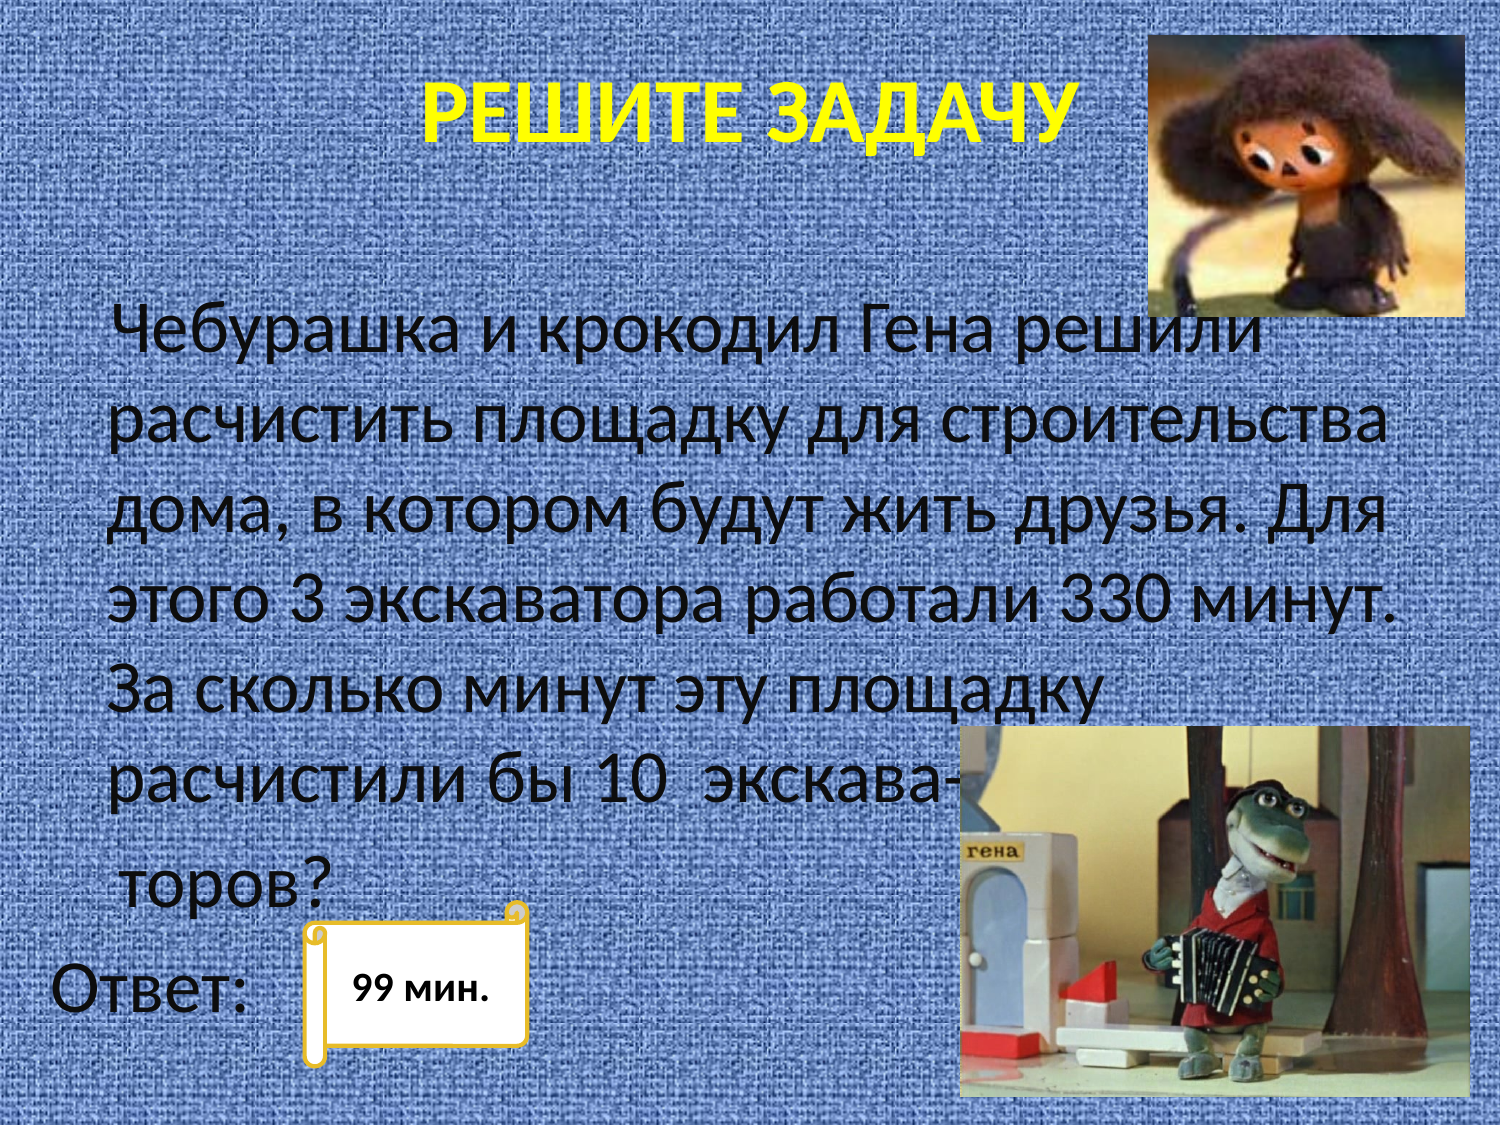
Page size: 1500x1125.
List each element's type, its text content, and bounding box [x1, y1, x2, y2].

title РЕШИТЕ ЗАДАЧУ [75, 0, 1425, 211]
picture [0, 0, 1500, 1125]
text_box 99 мин. [302, 900, 530, 1069]
list Чебурашка и крокодил Гена решили расчистить площадку для строительства дома, в котором будут жить друзья. Для этого 3 экскаватора работали 330 минут. За сколько минут эту площадку расчистили бы 10 экскава- торов? Ответ: [35, 269, 1442, 1043]
